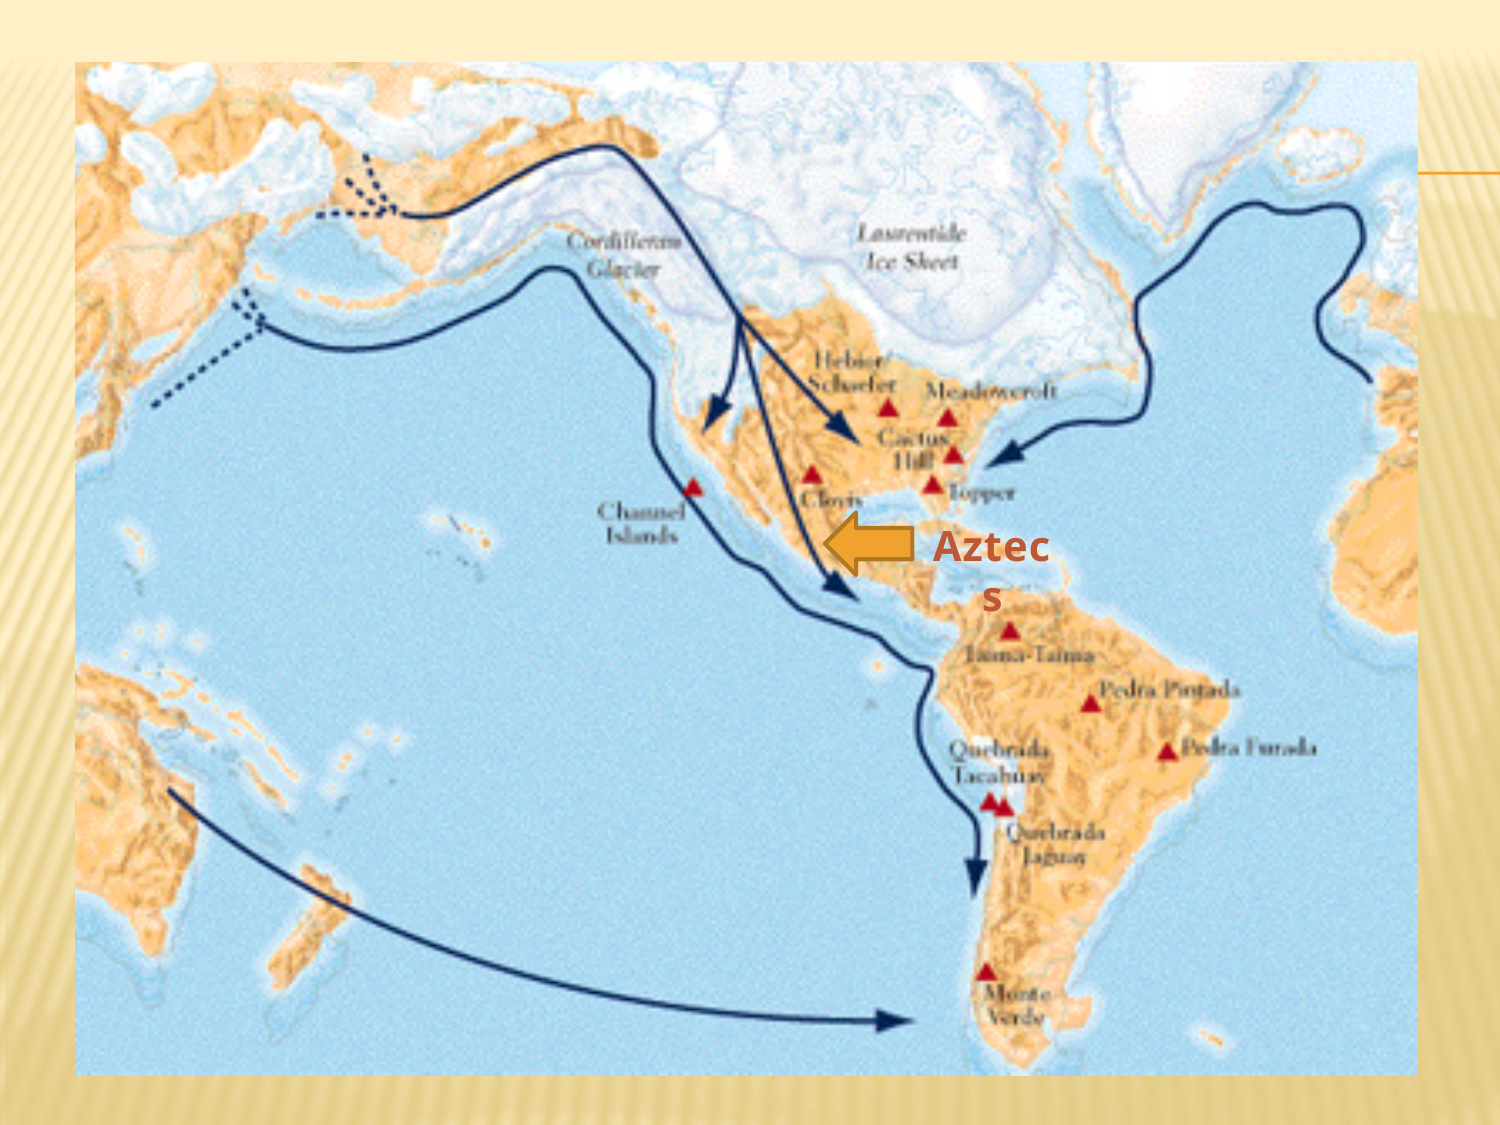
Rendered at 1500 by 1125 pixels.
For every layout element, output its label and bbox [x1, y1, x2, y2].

list [74, 62, 1418, 1077]
